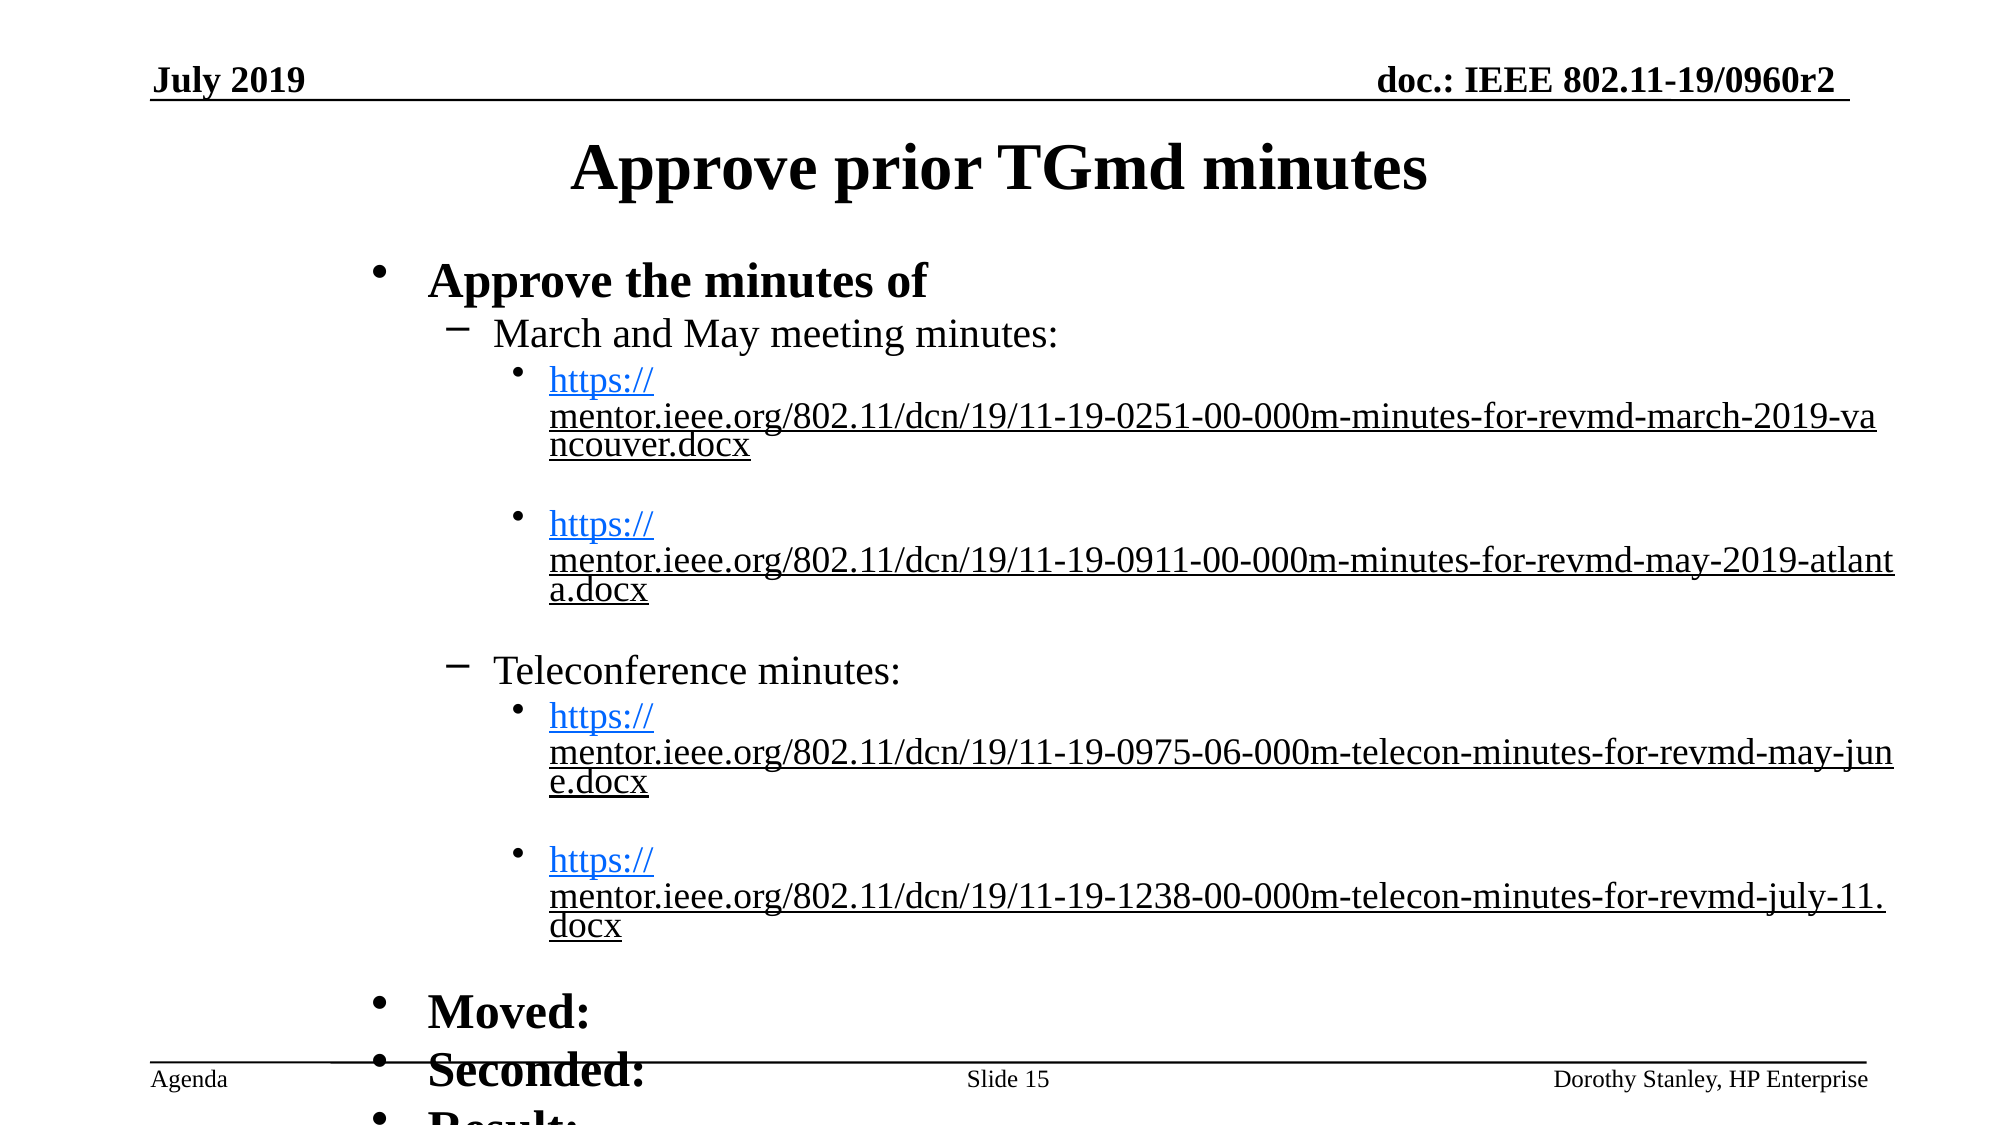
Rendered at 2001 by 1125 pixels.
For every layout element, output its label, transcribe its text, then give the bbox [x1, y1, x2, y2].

slide_number Slide 15 [966, 1062, 1051, 1093]
title Approve prior TGmd minutes [362, 75, 1638, 250]
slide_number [152, 54, 567, 100]
footer Dorothy Stanley, HP Enterprise [1549, 1062, 1869, 1093]
list Approve the minutes of March and May meeting minutes: https://mentor.ieee.org/802.11/dcn/19/11-19-0251-00-000m-minutes-for-revmd-march-2019-vancouver.docx https://mentor.ieee.org/802.11/dcn/19/11-19-0911-00-000m-minutes-for-revmd-may-2019-atlanta.docx Teleconference minutes: https://mentor.ieee.org/802.11/dcn/19/11-19-0975-06-000m-telecon-minutes-for-revmd-may-june.docx https://mentor.ieee.org/802.11/dcn/19/11-19-1238-00-000m-telecon-minutes-for-revmd-july-11.docx Moved: Seconded: Result: [356, 251, 1911, 1002]
